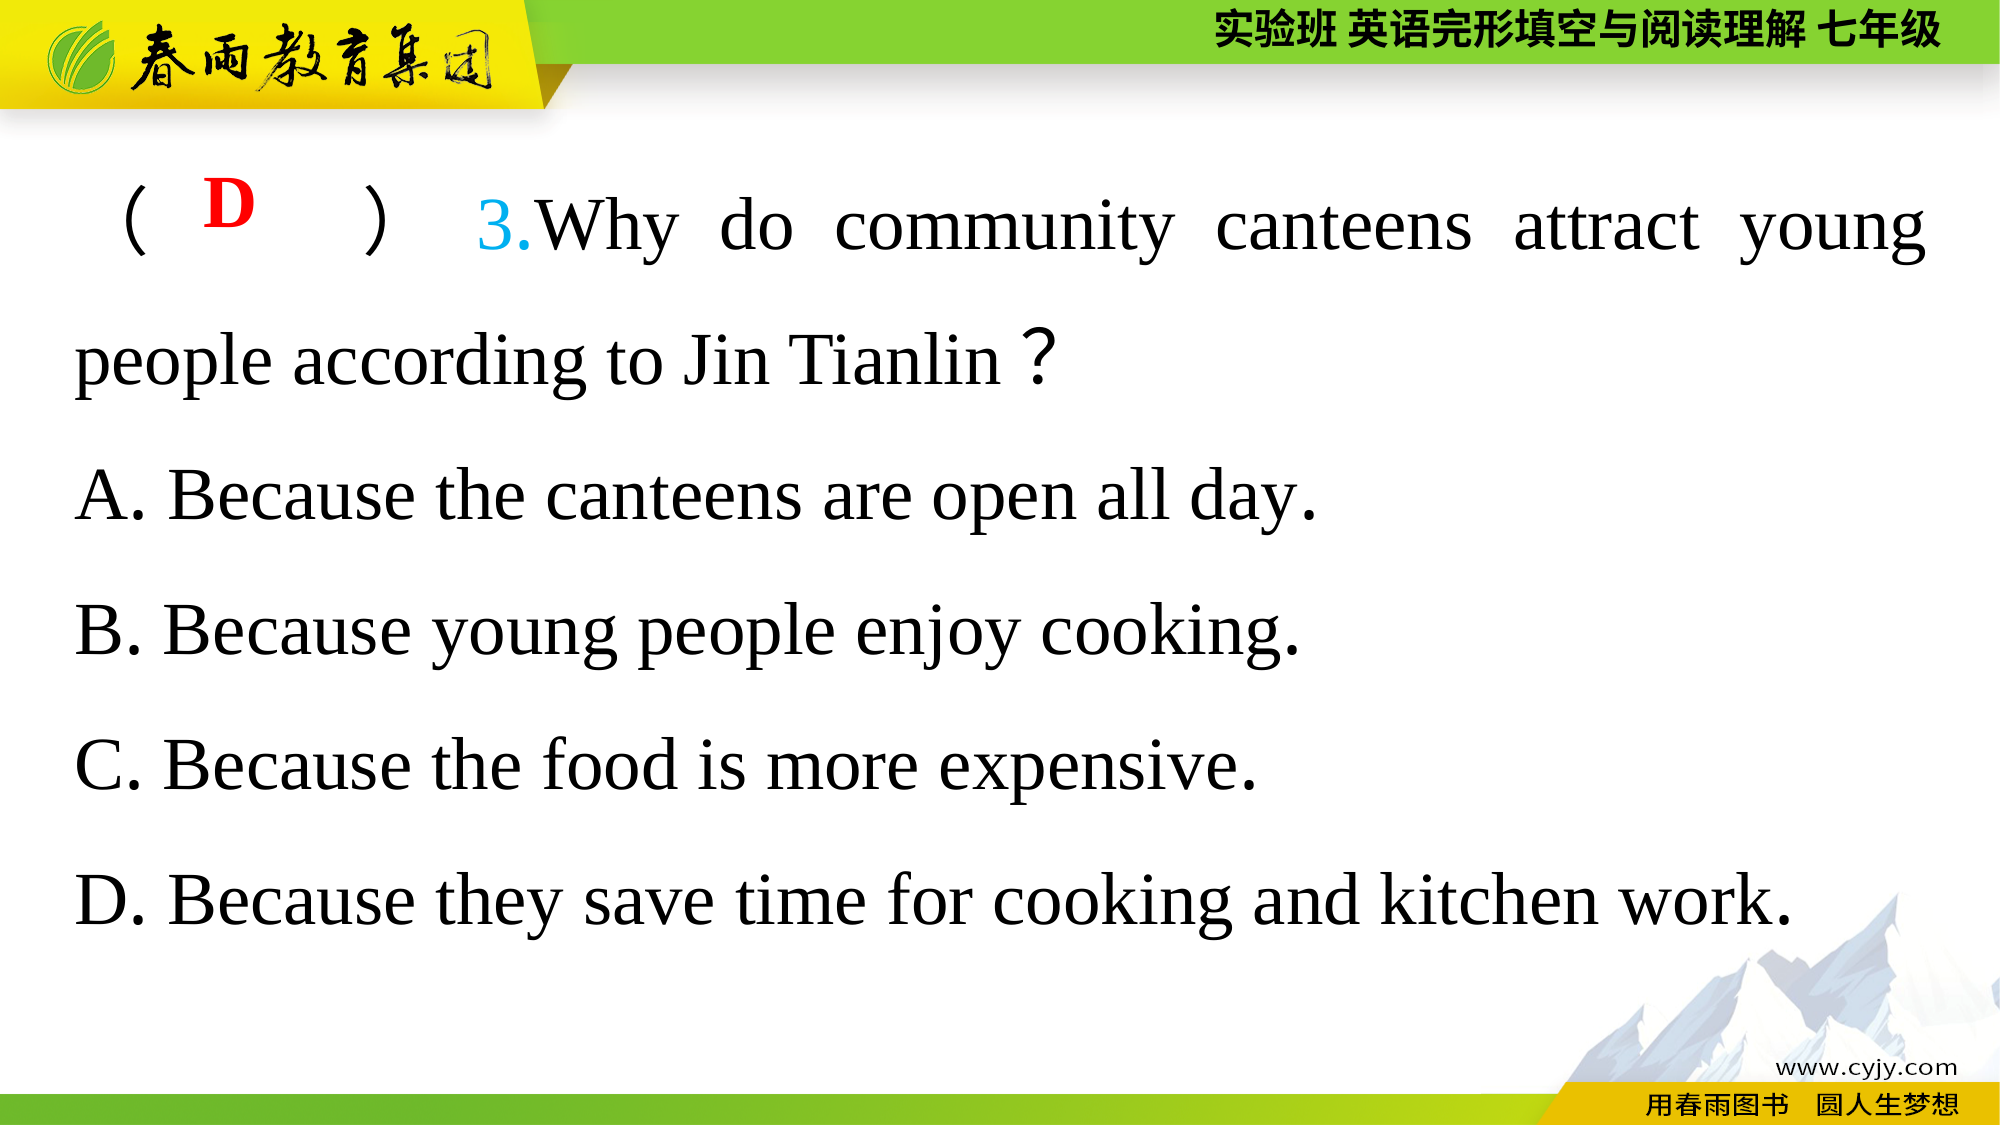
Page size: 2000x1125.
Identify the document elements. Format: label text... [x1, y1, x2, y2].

picture [0, 0, 2000, 1125]
list （ ）3.Why do community canteens attract young people according to Jin Tianlin？ A. Because the canteens are open all day. B. Because young people enjoy cooking. C. Because the food is more expensive. D. Because they save time for cooking and kitchen work. [59, 122, 1944, 956]
